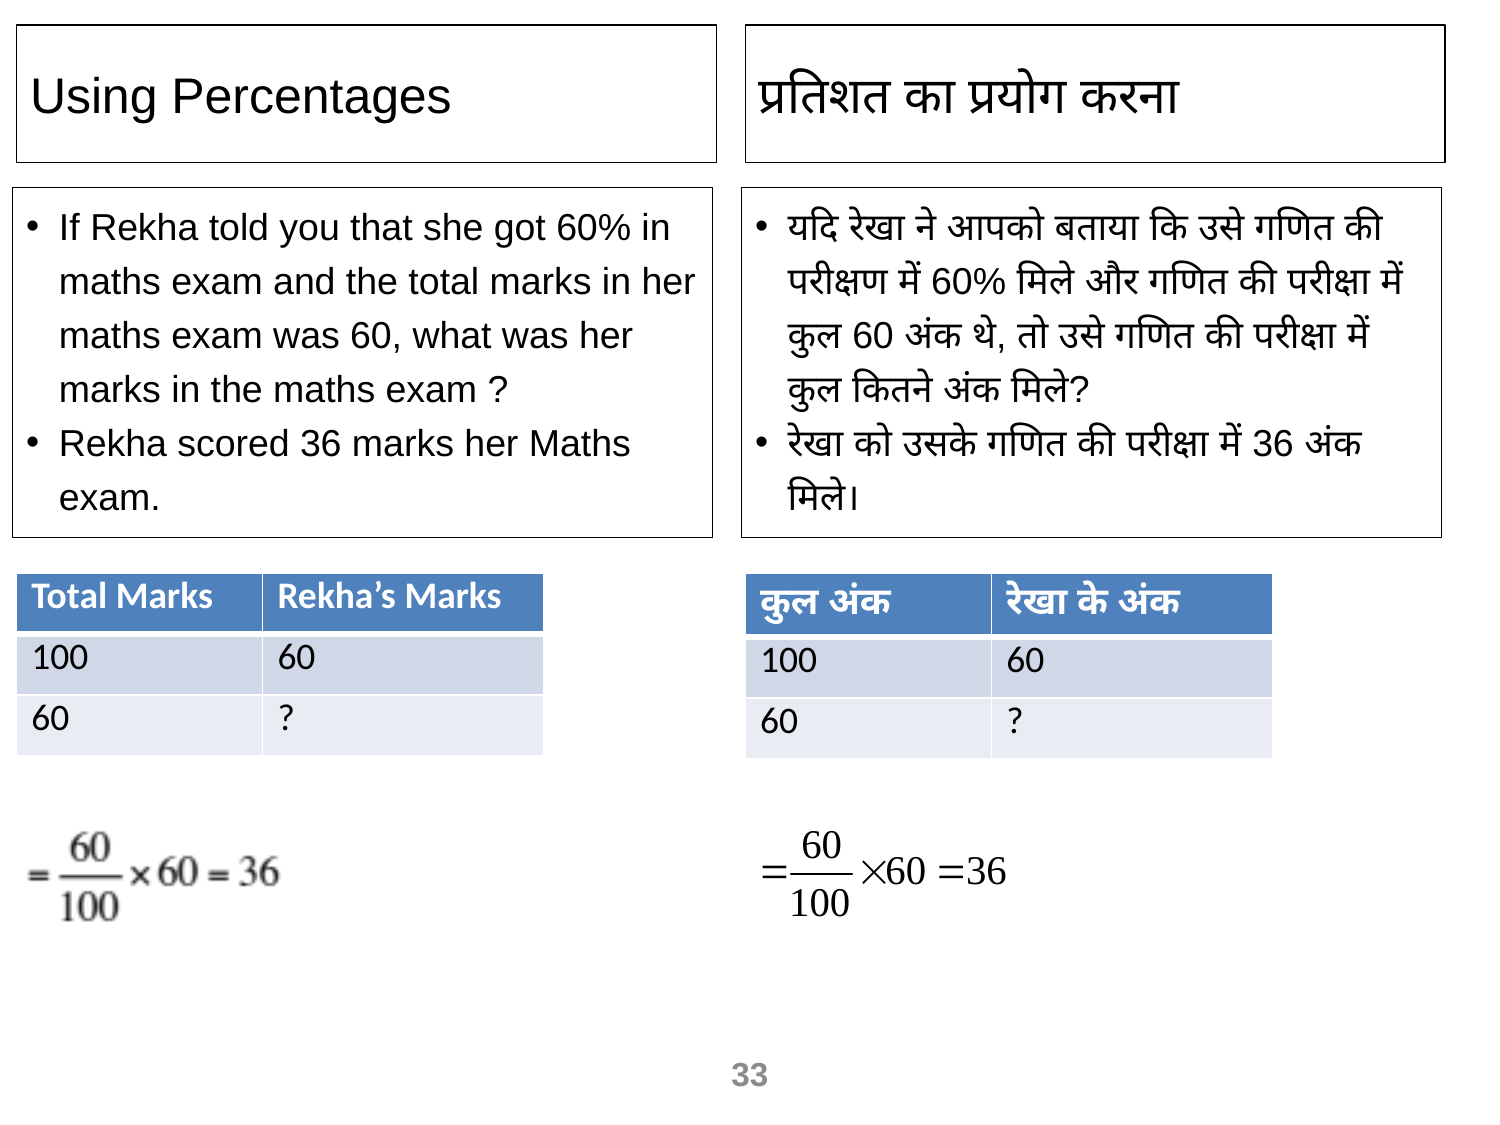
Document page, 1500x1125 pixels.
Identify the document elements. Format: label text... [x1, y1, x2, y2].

table_header Rekha’s Marks [263, 574, 543, 631]
table_header रेखा के अंक [992, 574, 1272, 634]
table_cell ? [263, 696, 543, 755]
text_box Using Percentages [16, 24, 717, 163]
text_box If Rekha told you that she got 60% in maths exam and the total marks in her maths exam was 60, what was her marks in the maths exam ? Rekha scored 36 marks her Maths exam. [12, 187, 713, 538]
table_header कुल अंक [746, 574, 991, 634]
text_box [751, 818, 1016, 926]
text_box [37, 199, 747, 788]
table_cell ? [992, 699, 1272, 758]
table_cell 60 [17, 696, 262, 755]
text_box यदि रेखा ने आपको बताया कि उसे गणि‍त की परीक्षण में 60% मिले और गणि‍त की परीक्षा में कुल 60 अंक थे, तो उसे गणि‍त की परीक्षा में कुल कितने अंक मिले? रेखा को उसके गणि‍त की परीक्षा में 36 अंक मिले। [741, 187, 1442, 538]
text_box [766, 199, 1475, 788]
table_cell 60 [263, 637, 543, 694]
table_cell 60 [992, 640, 1272, 697]
table_cell 100 [746, 640, 991, 697]
table_header Total Marks [17, 574, 262, 631]
slide_number 33 [512, 1042, 988, 1103]
table_cell 100 [17, 637, 262, 694]
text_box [22, 818, 287, 926]
text_box प्रतिशत का प्रयोग करना [745, 24, 1446, 163]
table_cell 60 [746, 699, 991, 758]
